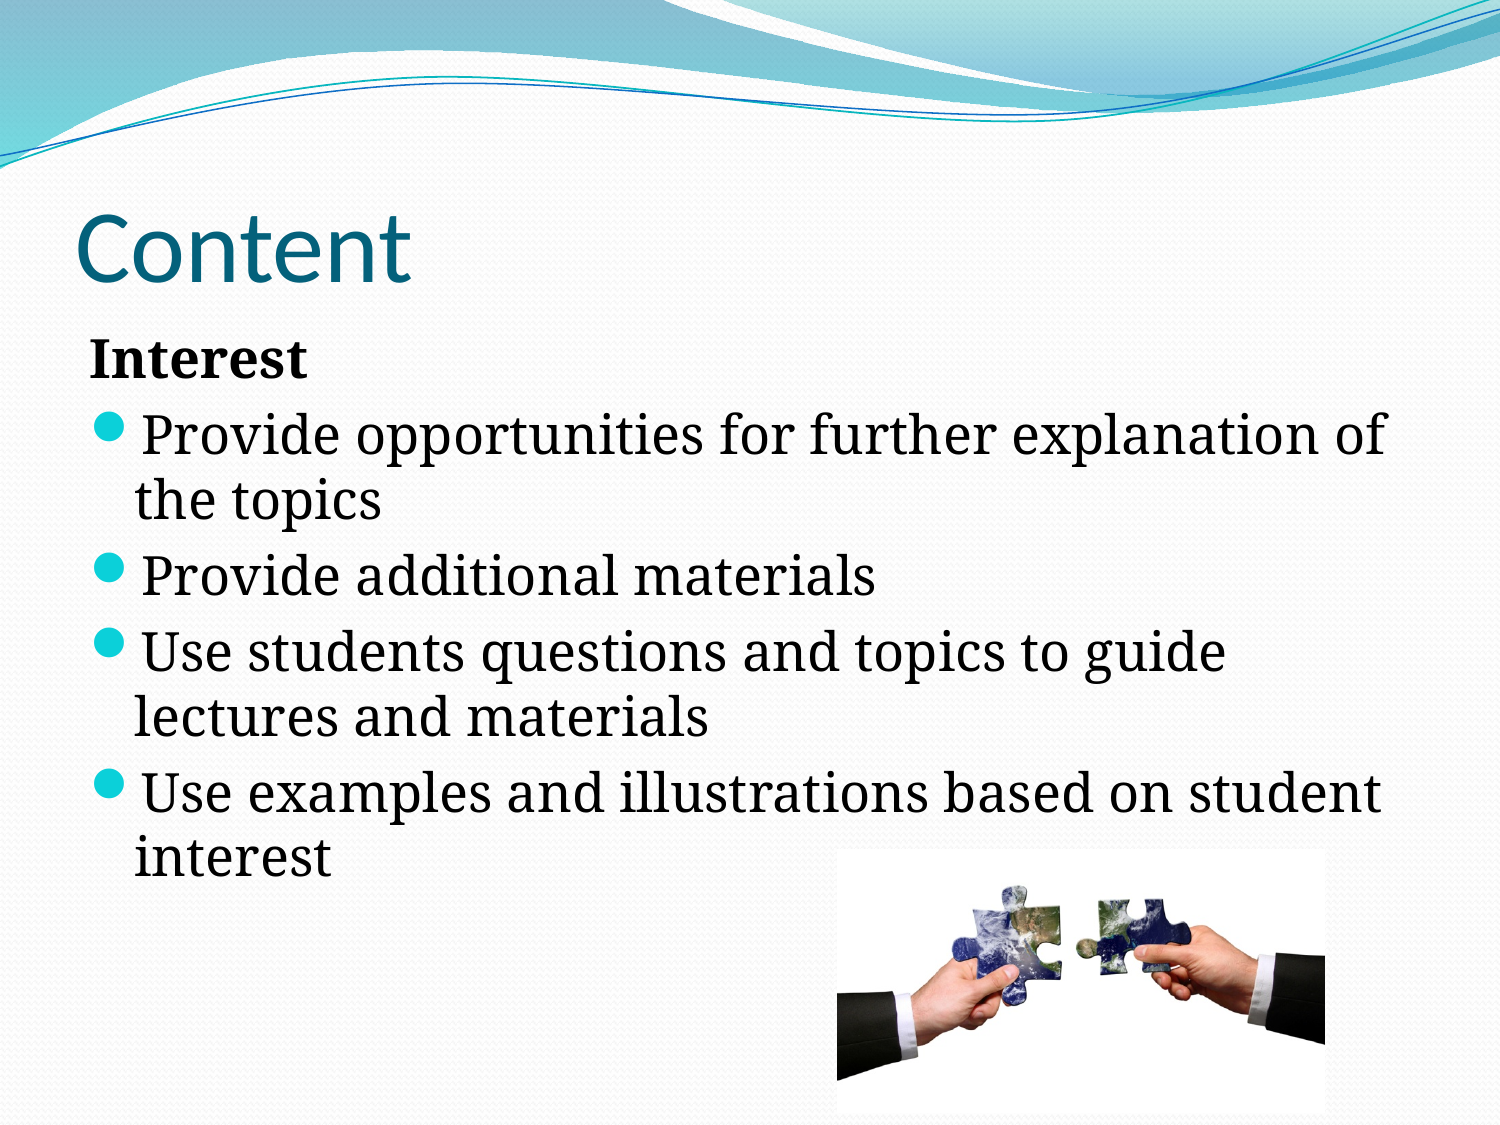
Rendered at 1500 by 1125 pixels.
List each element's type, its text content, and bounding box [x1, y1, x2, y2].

picture [837, 849, 1326, 1113]
title Content [75, 115, 1425, 303]
list Interest Provide opportunities for further explanation of the topics Provide additional materials Use students questions and topics to guide lectures and materials Use examples and illustrations based on student interest [75, 317, 1425, 1038]
